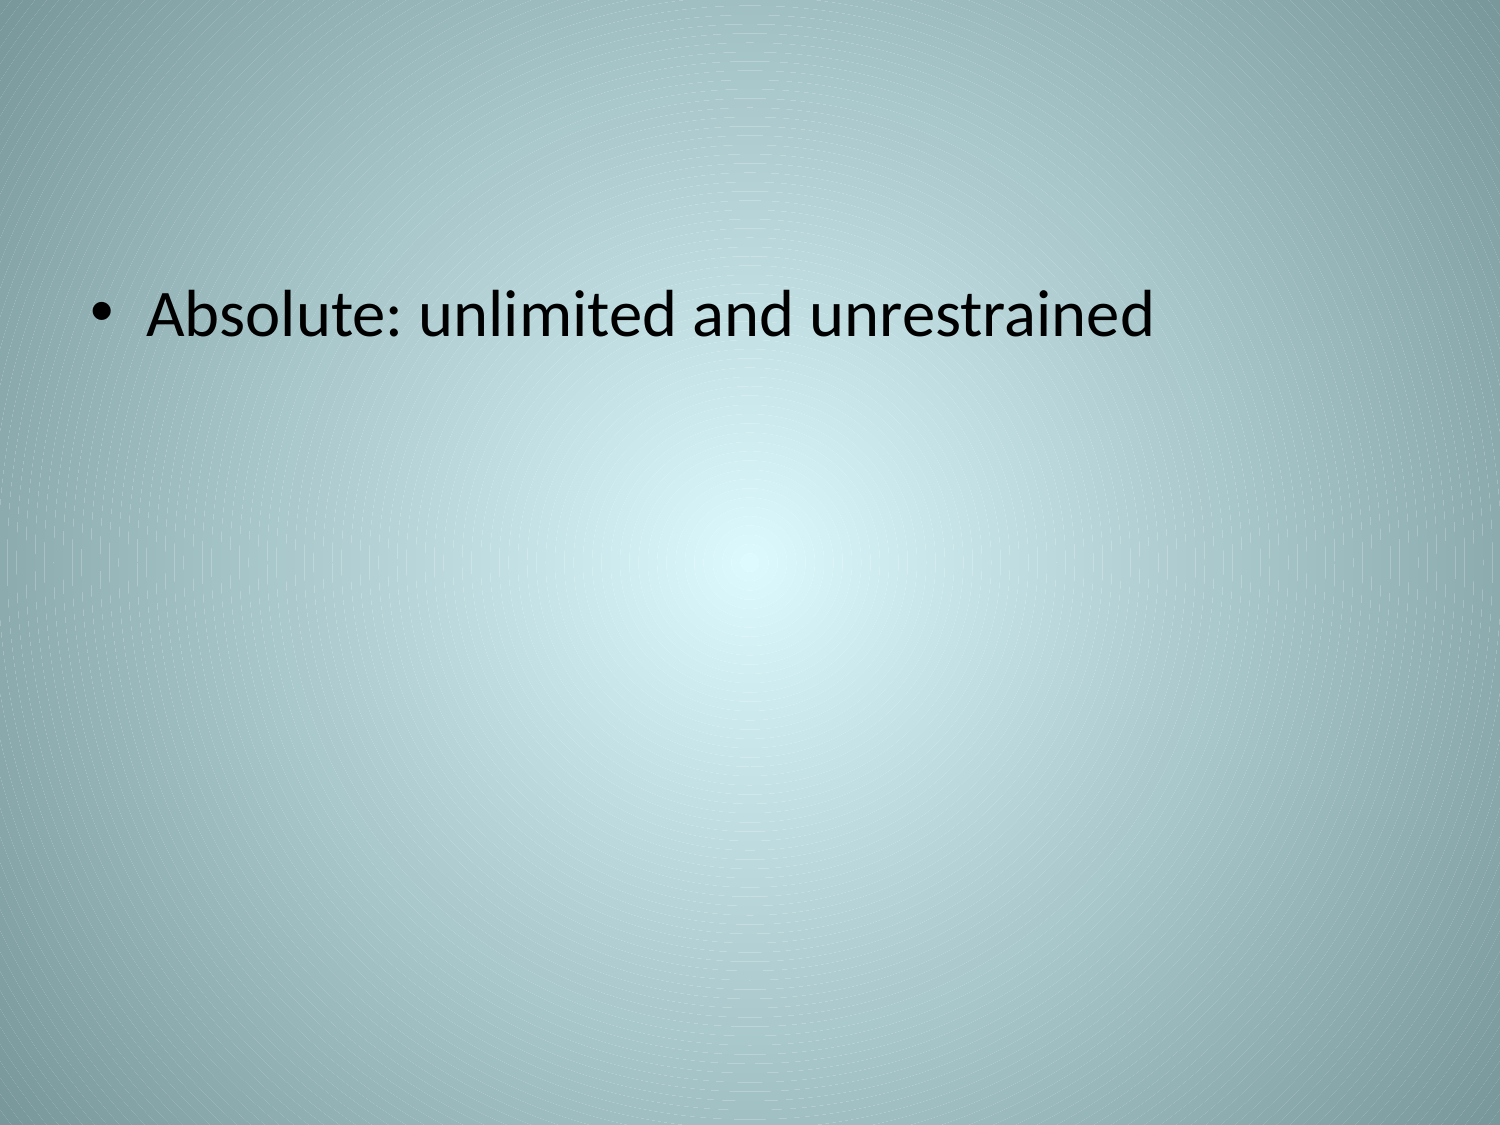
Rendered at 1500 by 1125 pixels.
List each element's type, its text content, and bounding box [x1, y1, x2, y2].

list Absolute: unlimited and unrestrained [75, 262, 1425, 1005]
